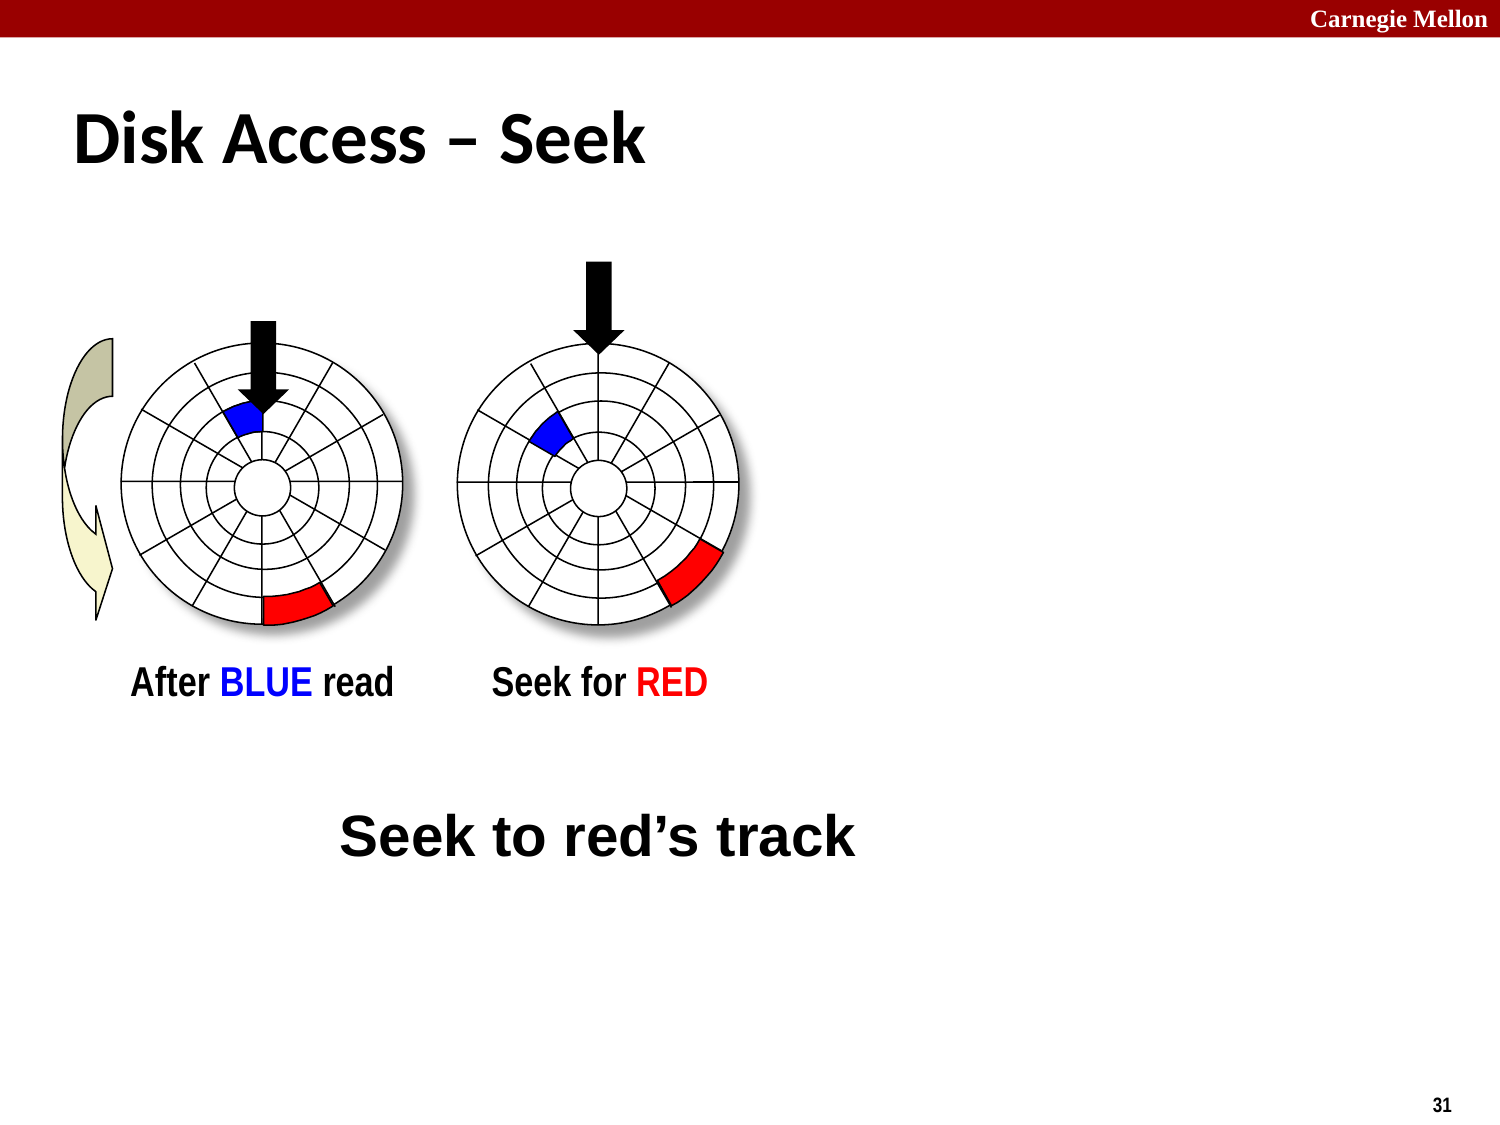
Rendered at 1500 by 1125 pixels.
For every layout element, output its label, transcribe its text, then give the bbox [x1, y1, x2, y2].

text_box Seek for RED [449, 647, 750, 713]
text_box After BLUE read [87, 647, 438, 713]
text_box Seek to red’s track [324, 737, 1213, 875]
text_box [456, 262, 741, 627]
title Disk Access – Seek [58, 71, 1305, 197]
text_box [62, 338, 113, 621]
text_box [120, 321, 405, 627]
